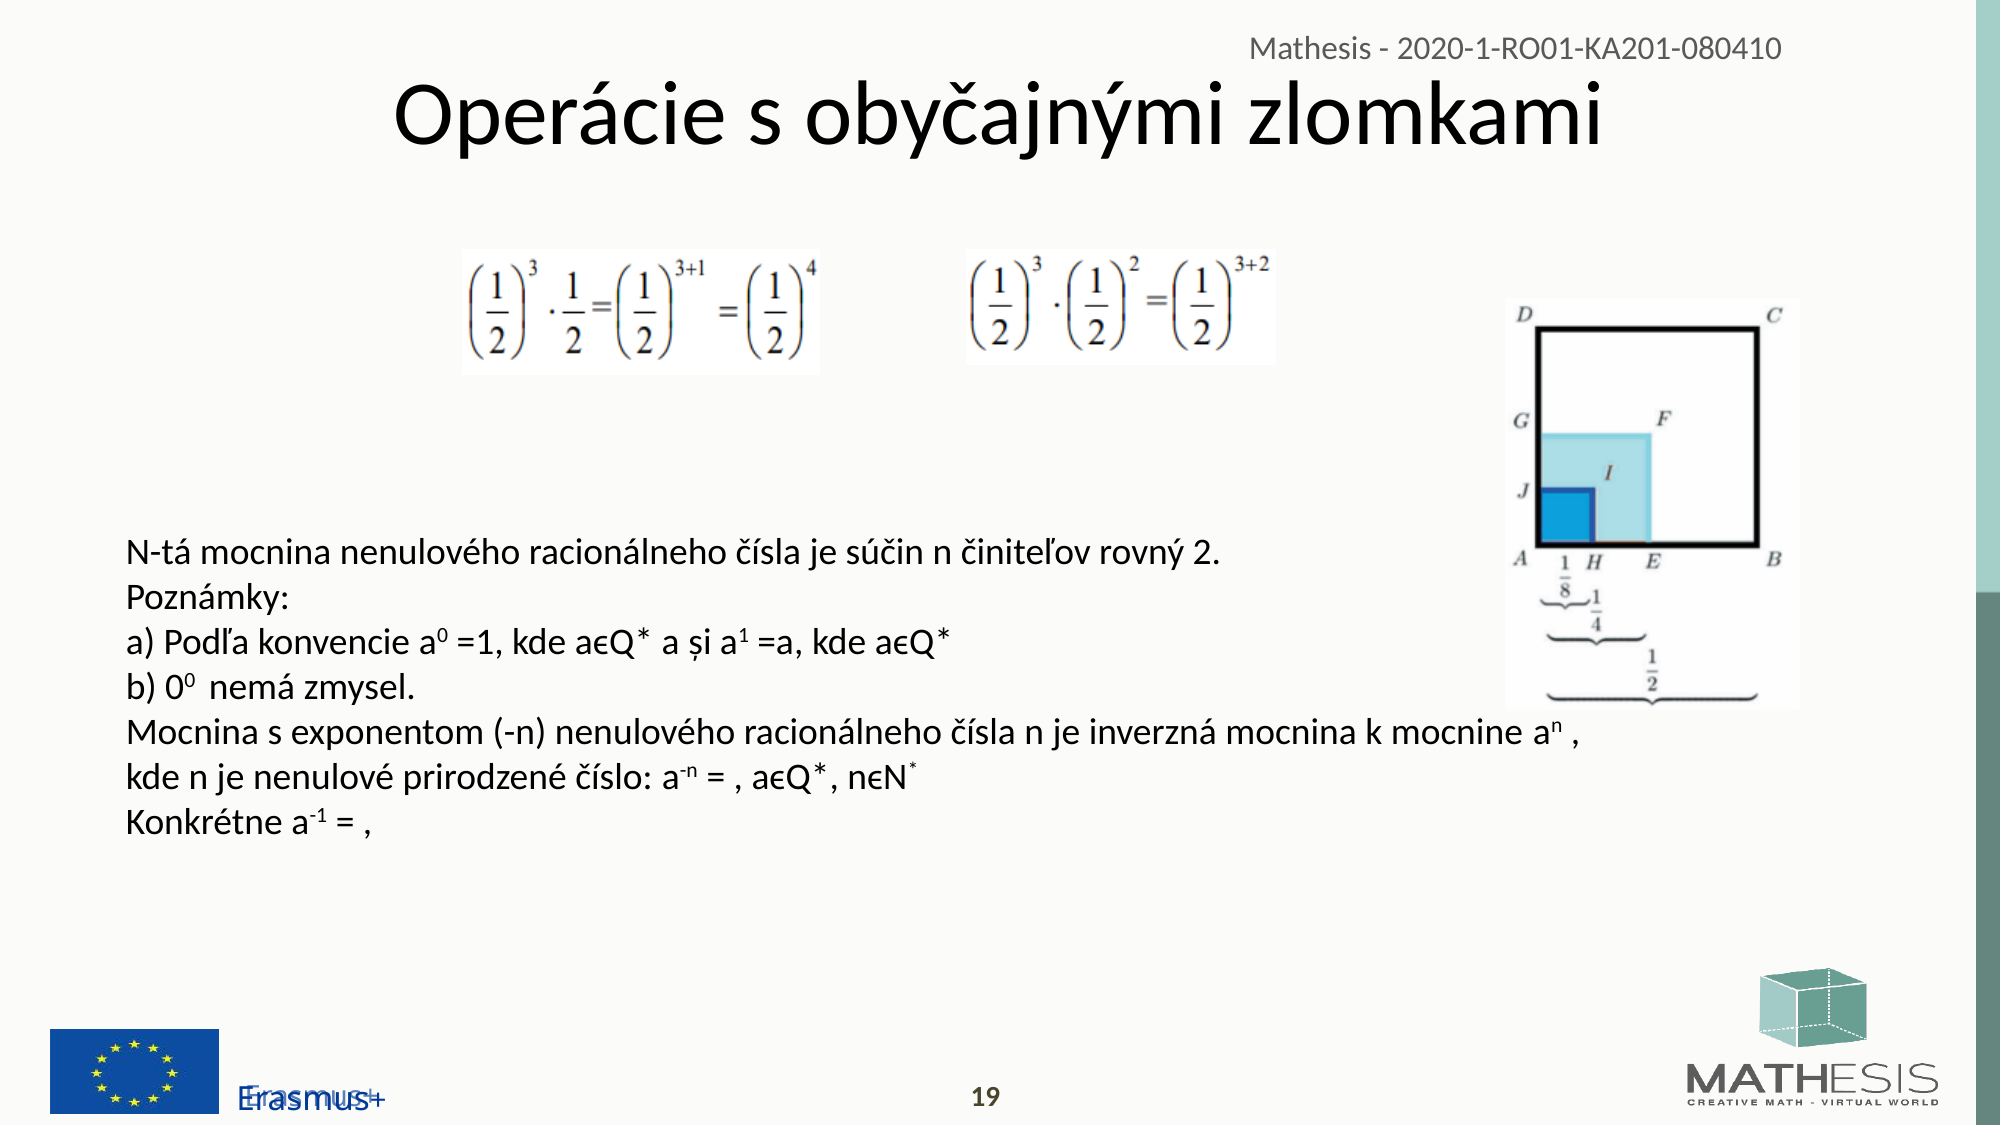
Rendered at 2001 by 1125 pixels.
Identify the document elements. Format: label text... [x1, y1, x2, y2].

picture [50, 1029, 219, 1114]
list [966, 248, 1277, 365]
picture [462, 248, 821, 375]
picture [1504, 298, 1801, 713]
title Operácie s obyčajnými zlomkami [99, 45, 1900, 233]
